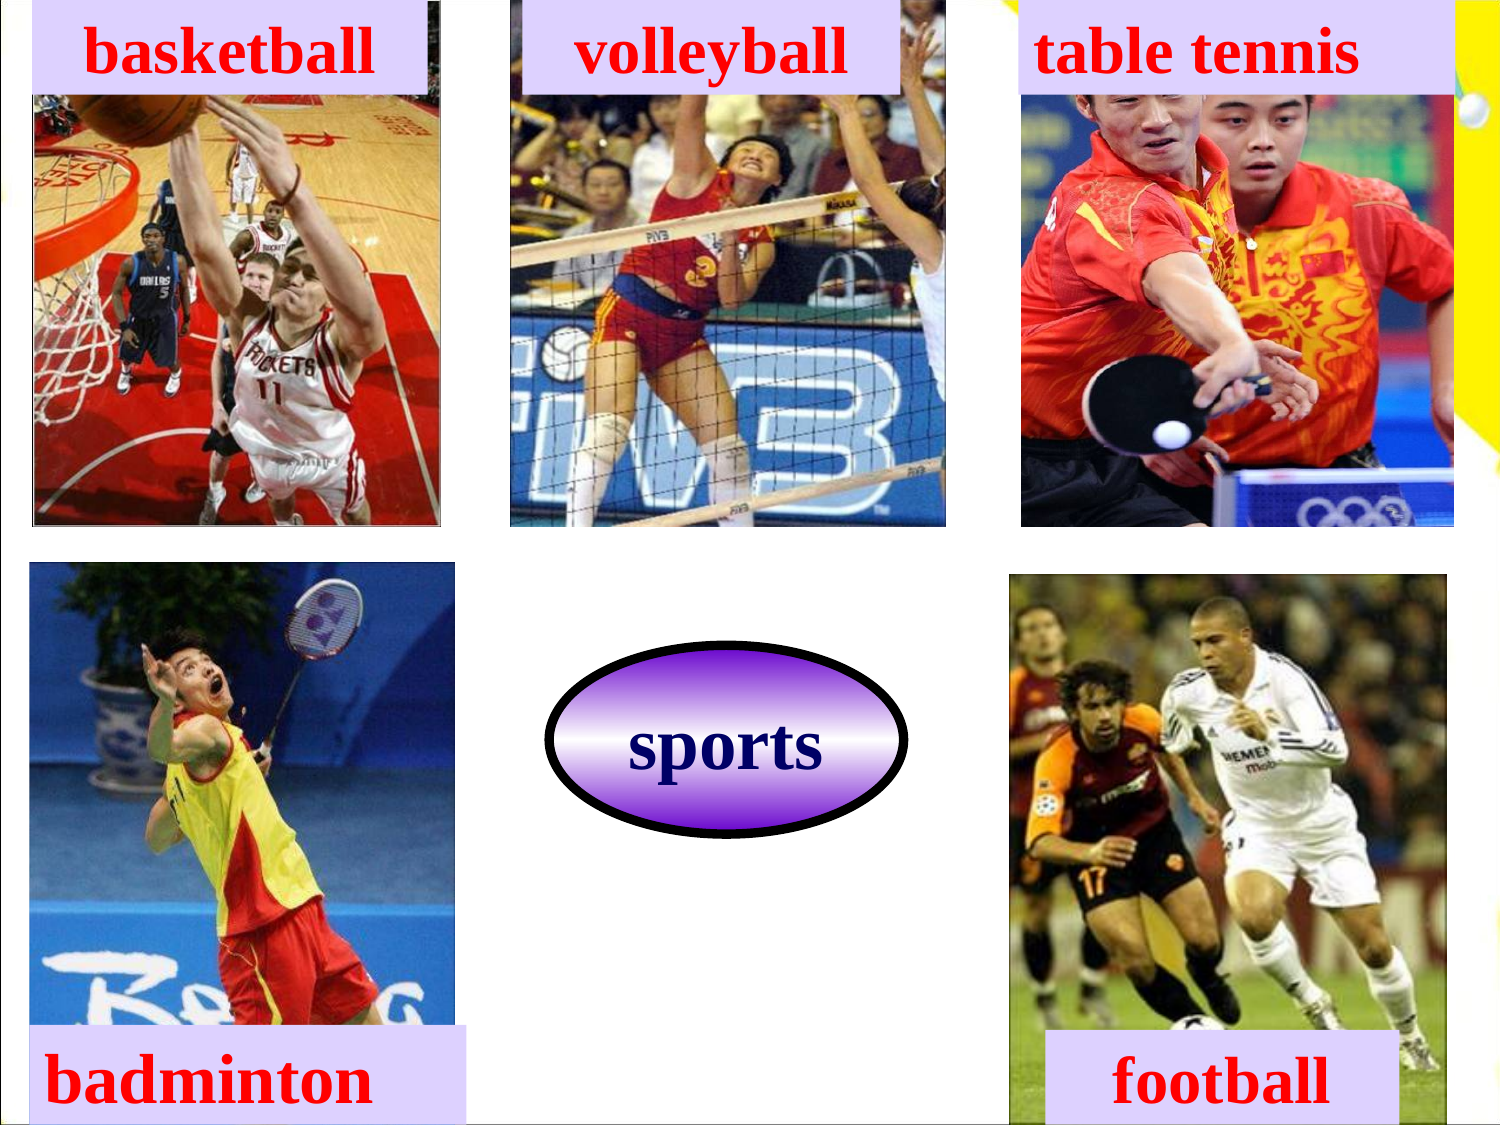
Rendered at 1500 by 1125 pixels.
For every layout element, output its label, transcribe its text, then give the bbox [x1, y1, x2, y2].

text_box sports [549, 645, 904, 835]
picture [0, 0, 1500, 1125]
